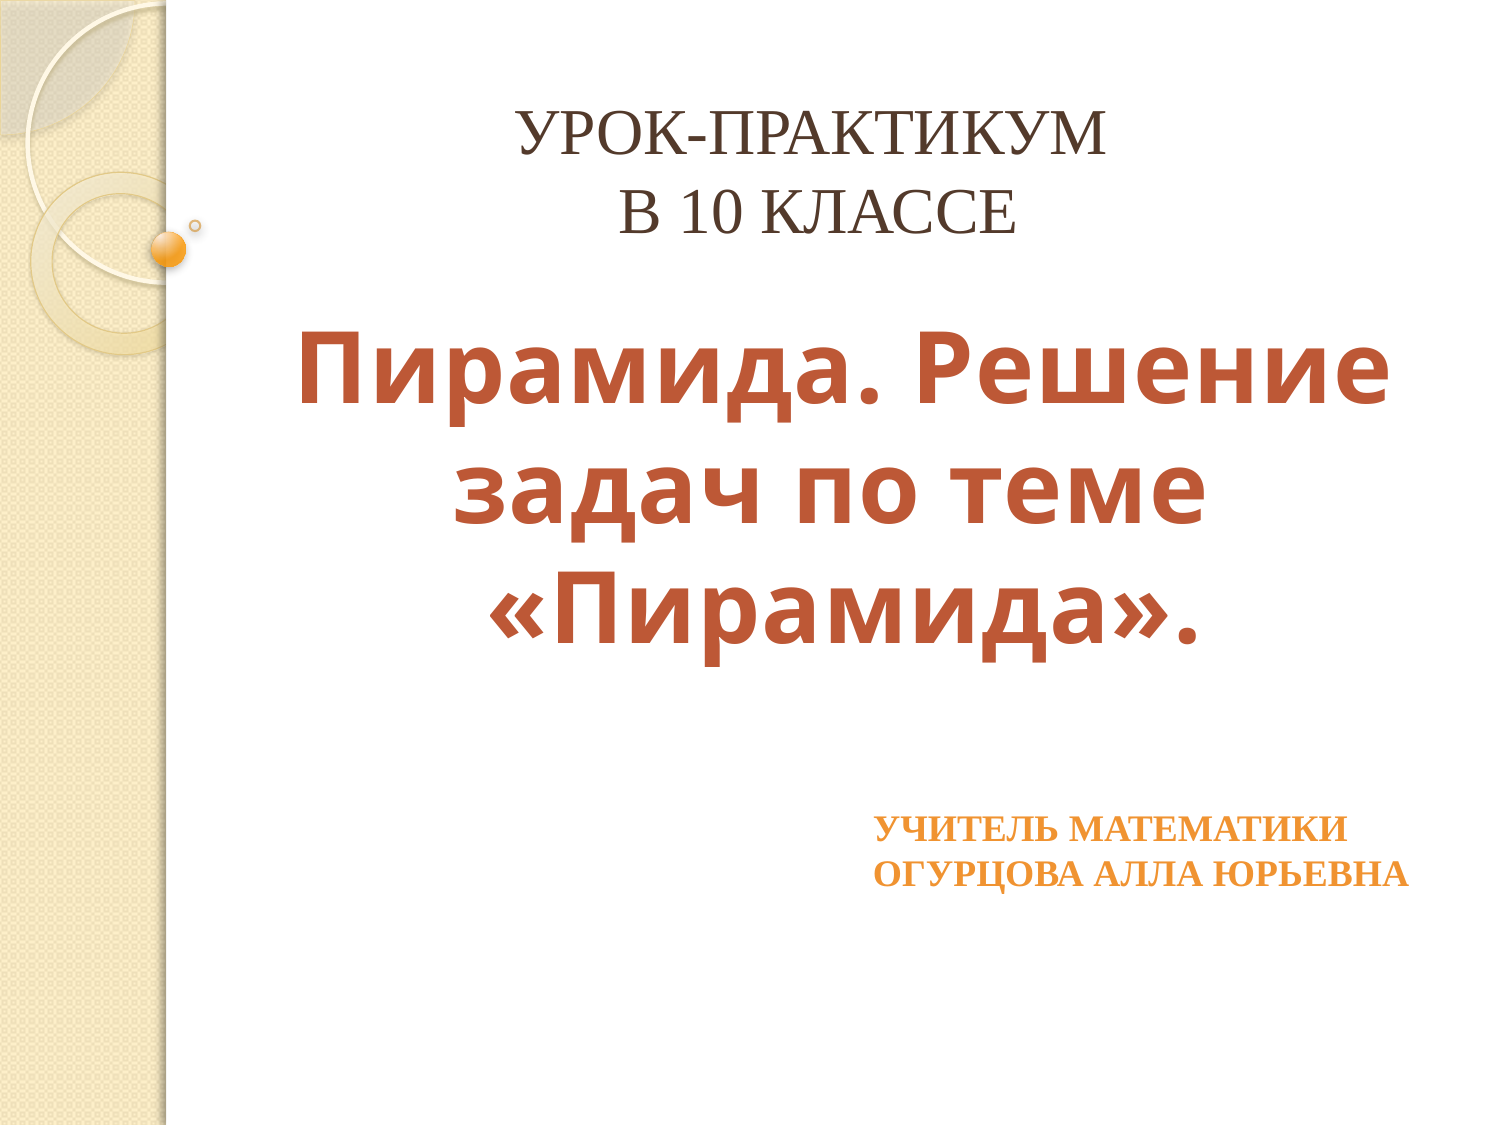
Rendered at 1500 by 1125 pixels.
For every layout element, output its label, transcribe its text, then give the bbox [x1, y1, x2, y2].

subtitle Пирамида. Решение задач по теме «Пирамида». [234, 303, 1450, 591]
title УРОК-ПРАКТИКУМ В 10 КЛАССЕ [210, 82, 1426, 254]
text_box учитель математики Огурцова Алла Юрьевна [858, 796, 1425, 947]
